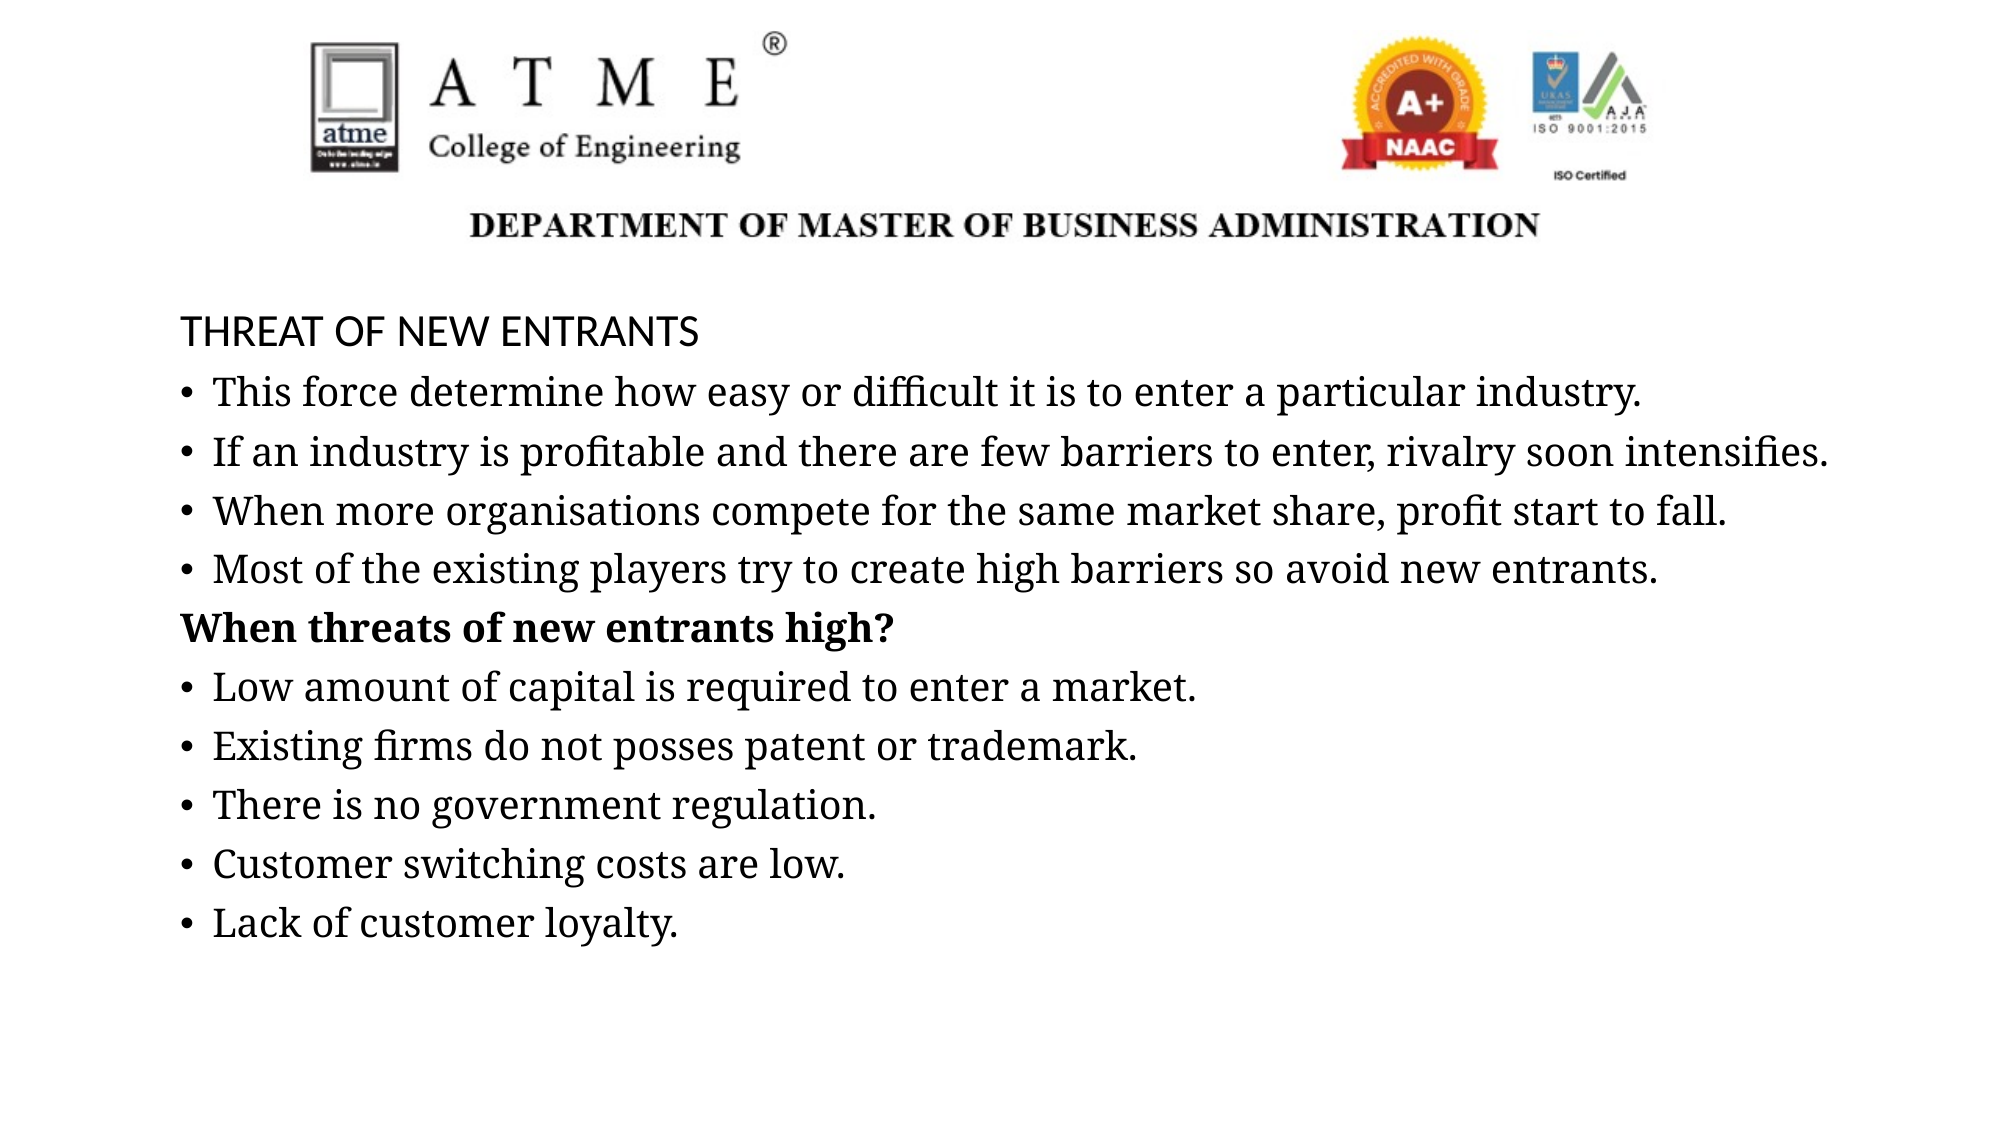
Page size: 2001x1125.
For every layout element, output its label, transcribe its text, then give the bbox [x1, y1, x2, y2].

picture [303, 30, 1697, 245]
list THREAT OF NEW ENTRANTS This force determine how easy or difficult it is to enter a particular industry. If an industry is profitable and there are few barriers to enter, rivalry soon intensifies. When more organisations compete for the same market share, profit start to fall. Most of the existing players try to create high barriers so avoid new entrants. When threats of new entrants high? Low amount of capital is required to enter a market. Existing firms do not posses patent or trademark. There is no government regulation. Customer switching costs are low. Lack of customer loyalty. [165, 299, 1863, 992]
